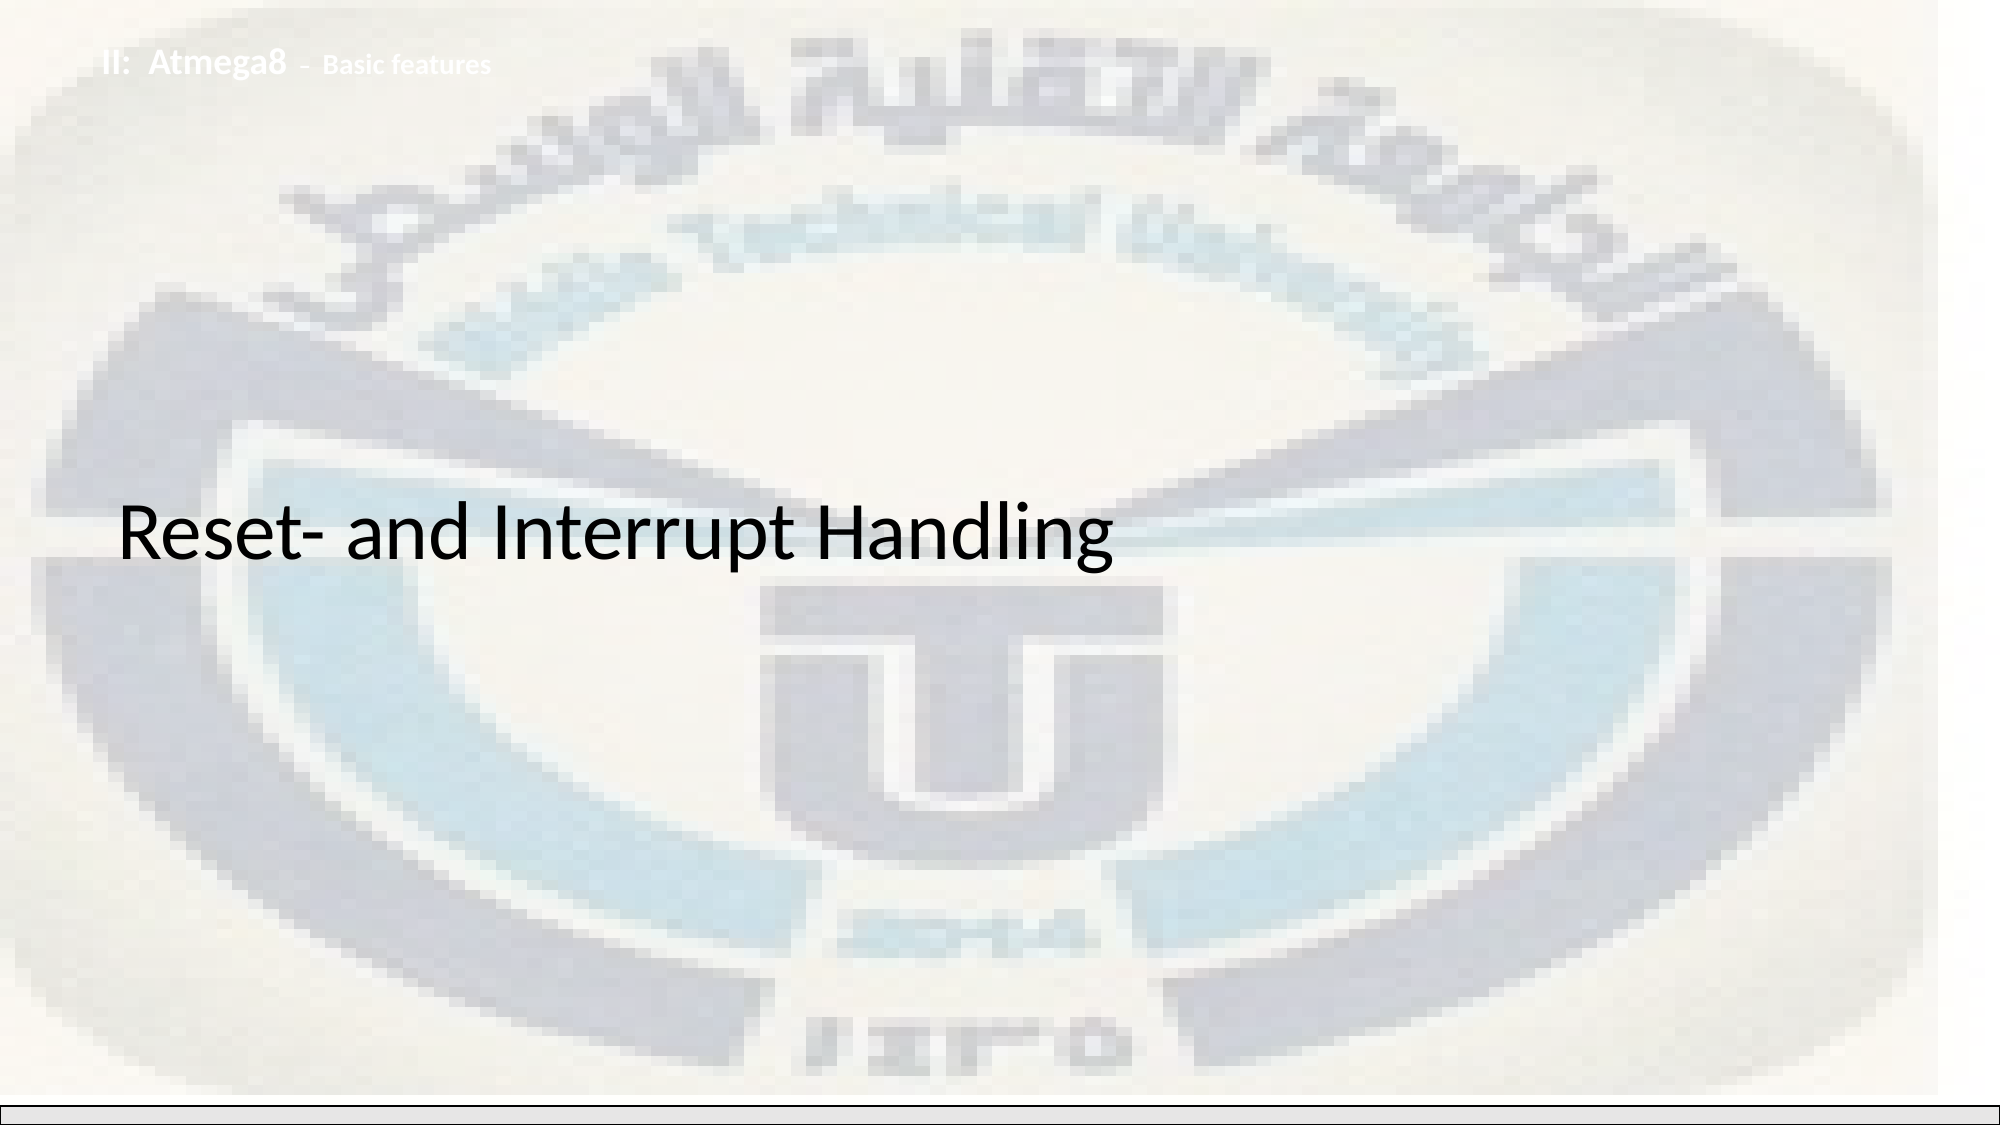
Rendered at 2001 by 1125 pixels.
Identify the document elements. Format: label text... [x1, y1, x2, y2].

text_box Label Operator Operand[s] ;Comment INIT: mov ax, bx ; Copy contents of bx into ax Label - INIT: Operator - mov Operands - ax and bx Comment - alphanumeric string between ; and \n Not case sensitive Unlike other assemblers, destination operand is first mov is the mnemonic that the assembler translates into an opcode [0, 0, 2000, 1105]
text_box Reset- and Interrupt Handling [102, 468, 1961, 704]
text_box II: Atmega8 – Basic features [86, 29, 1457, 90]
text_box [0, 1105, 2000, 1125]
